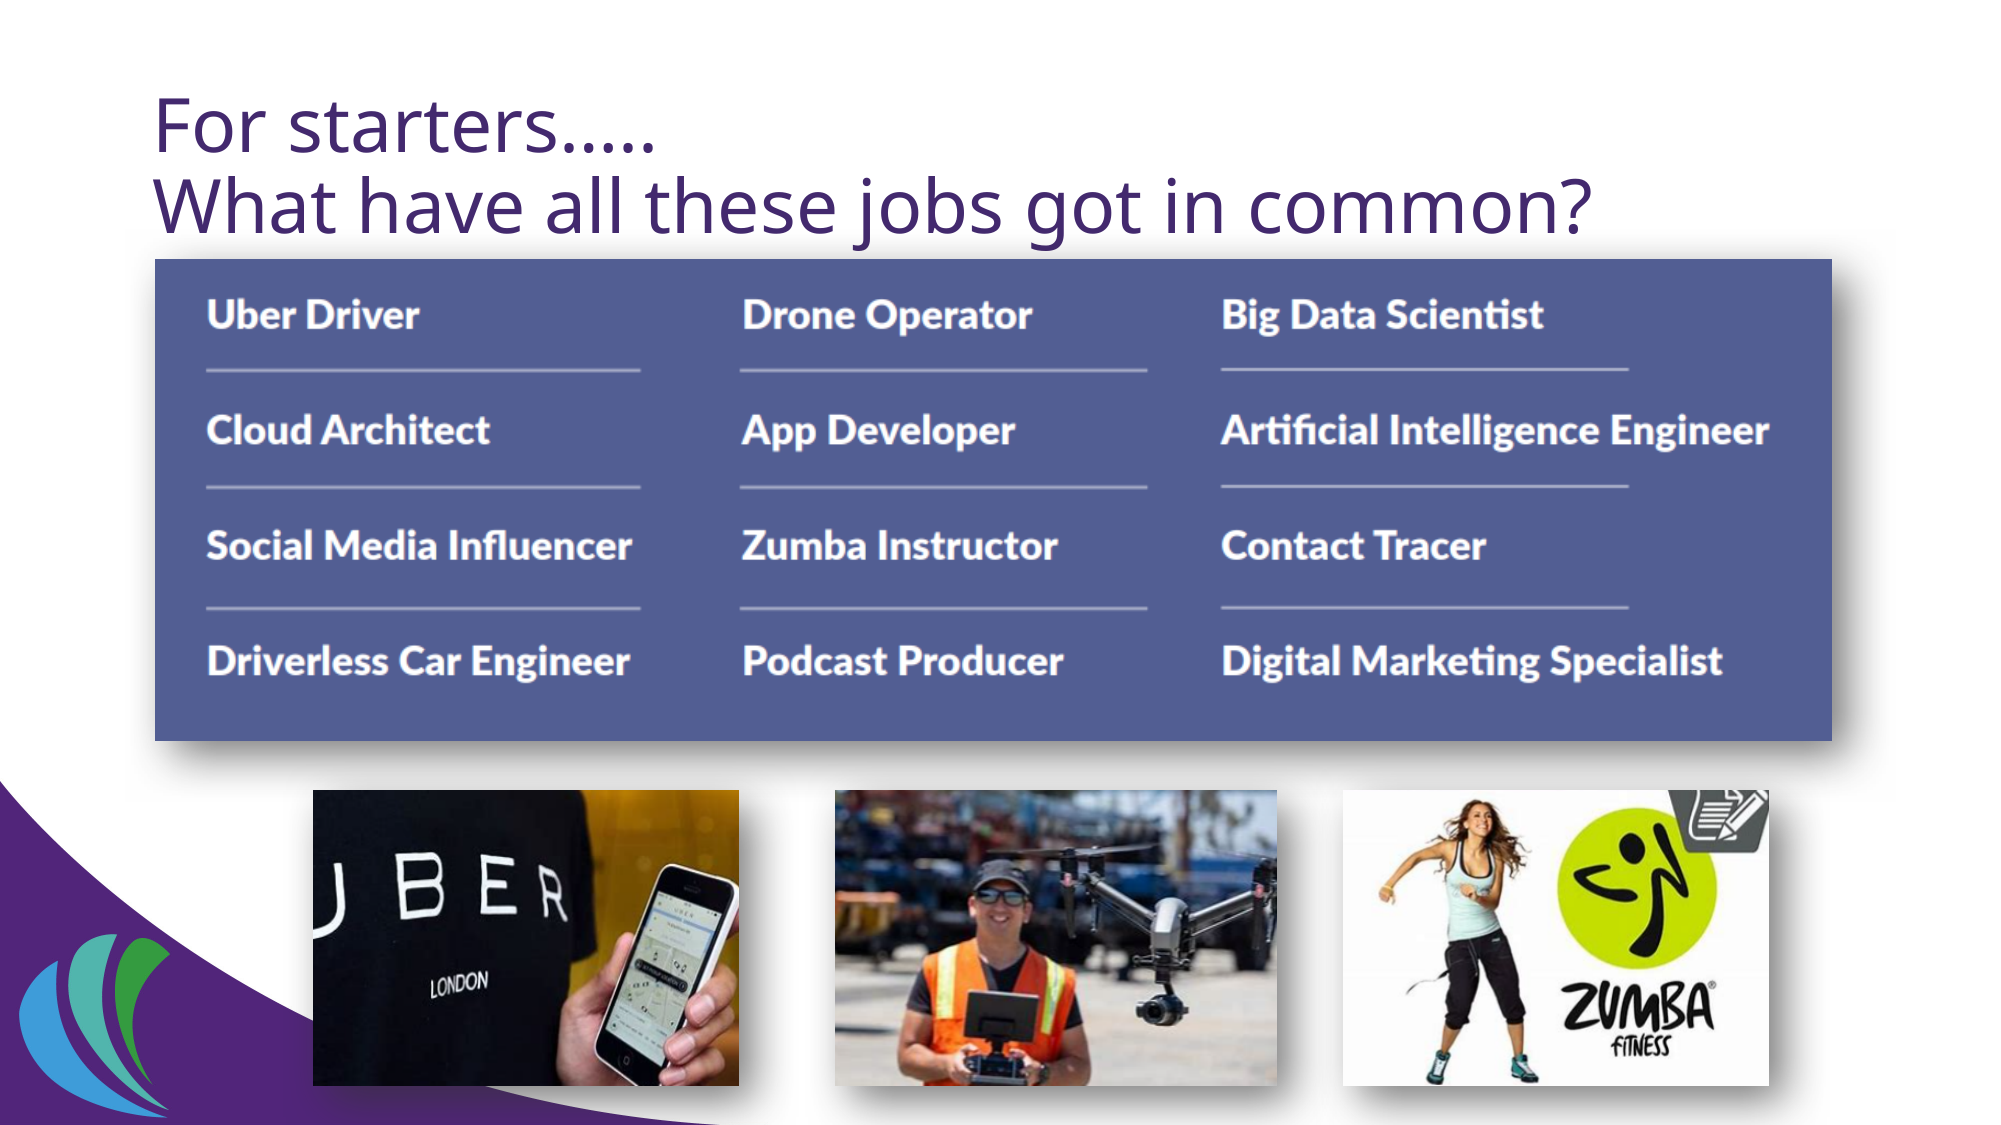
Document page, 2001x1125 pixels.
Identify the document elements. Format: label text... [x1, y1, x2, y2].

picture [0, 1, 2000, 1125]
title For starters….. What have all these jobs got in common? [137, 59, 1863, 278]
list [154, 259, 1833, 741]
